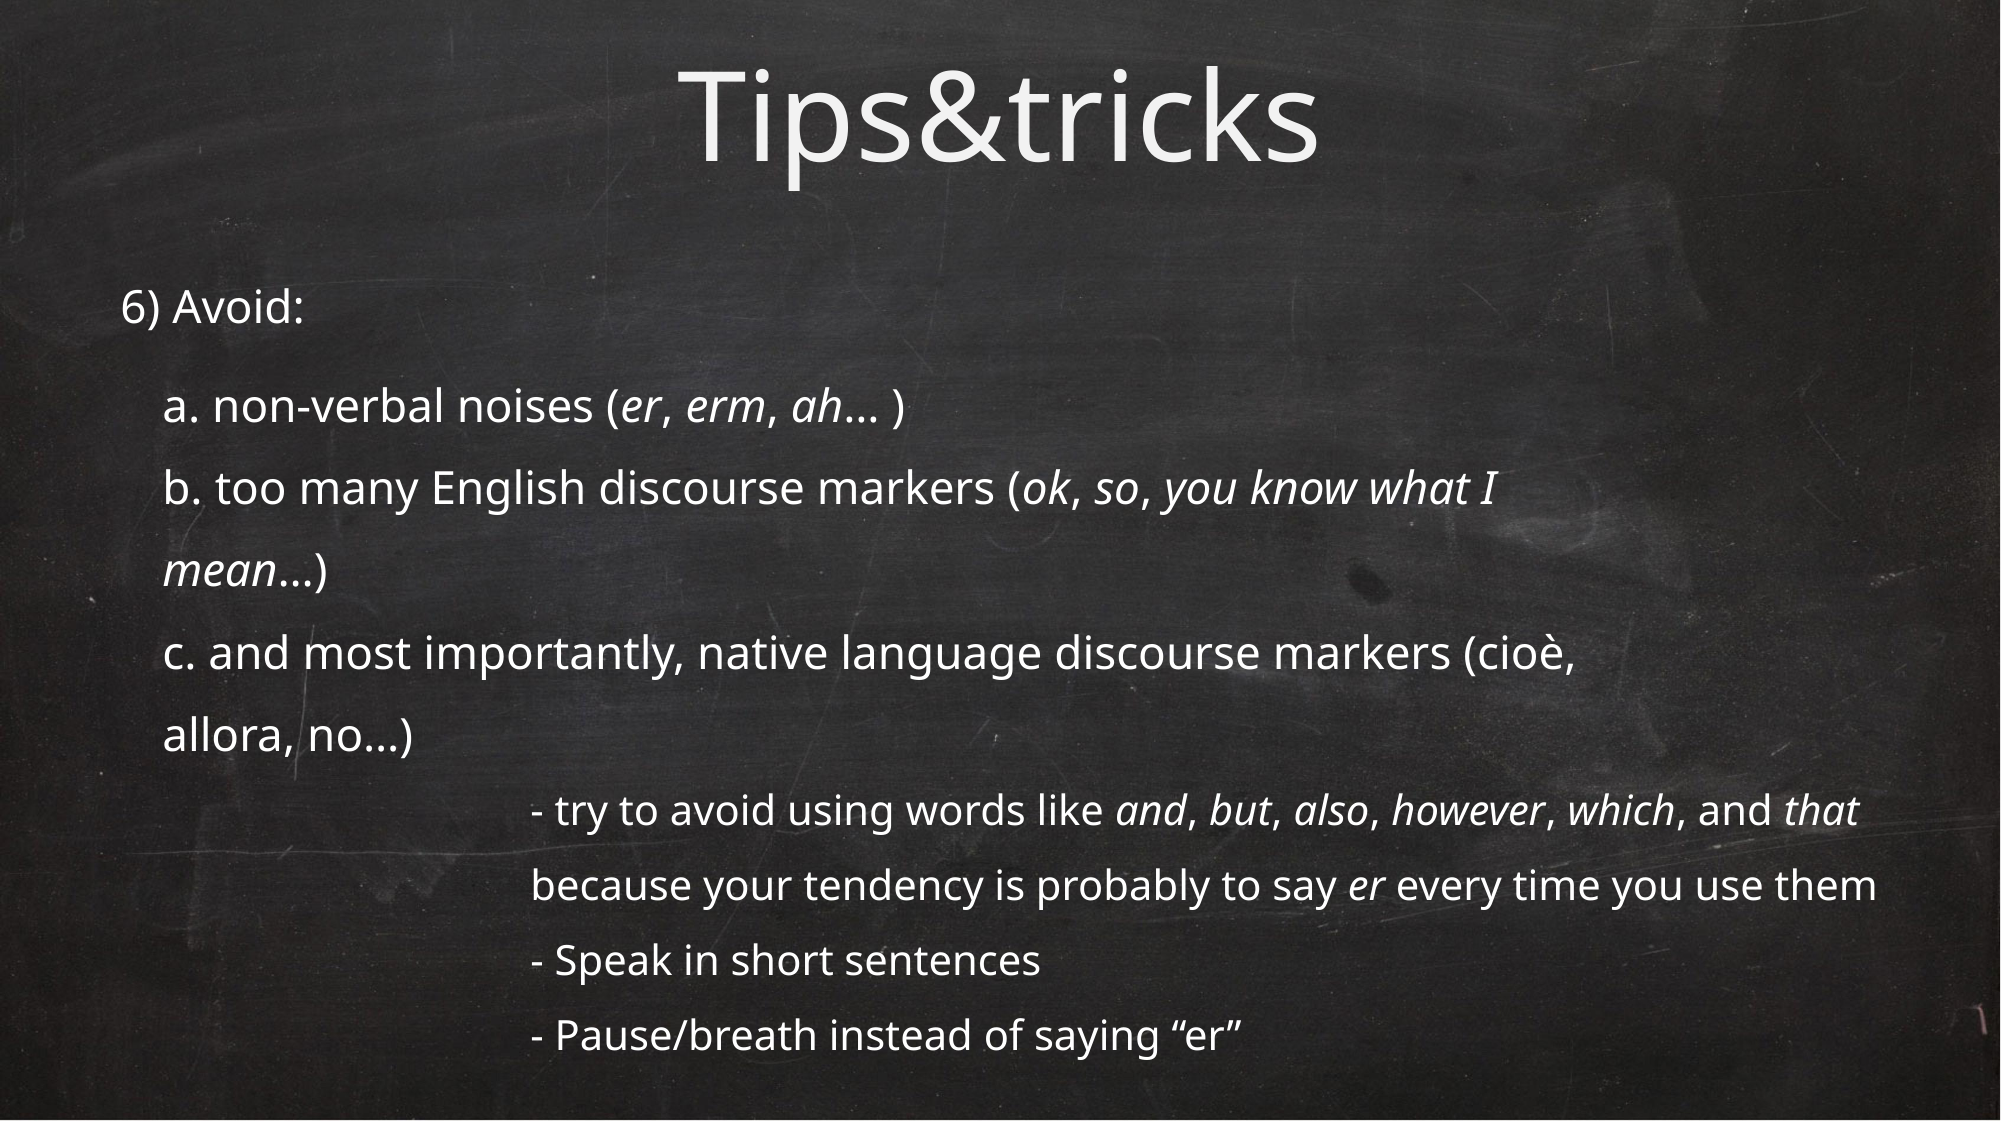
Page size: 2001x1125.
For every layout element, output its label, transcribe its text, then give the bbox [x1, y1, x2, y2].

picture [0, 0, 2001, 1125]
text_box a. non-verbal noises (er, erm, ah… ) b. too many English discourse markers (ok, so, you know what I mean…) c. and most importantly, native language discourse markers (cioè, allora, no…) [147, 341, 1648, 851]
text_box 6) Avoid: [105, 270, 353, 341]
title Tips&tricks [60, 28, 1940, 197]
text_box - try to avoid using words like and, but, also, however, which, and that because your tendency is probably to say er every time you use them - Speak in short sentences - Pause/breath instead of saying “er” [515, 751, 1940, 1067]
